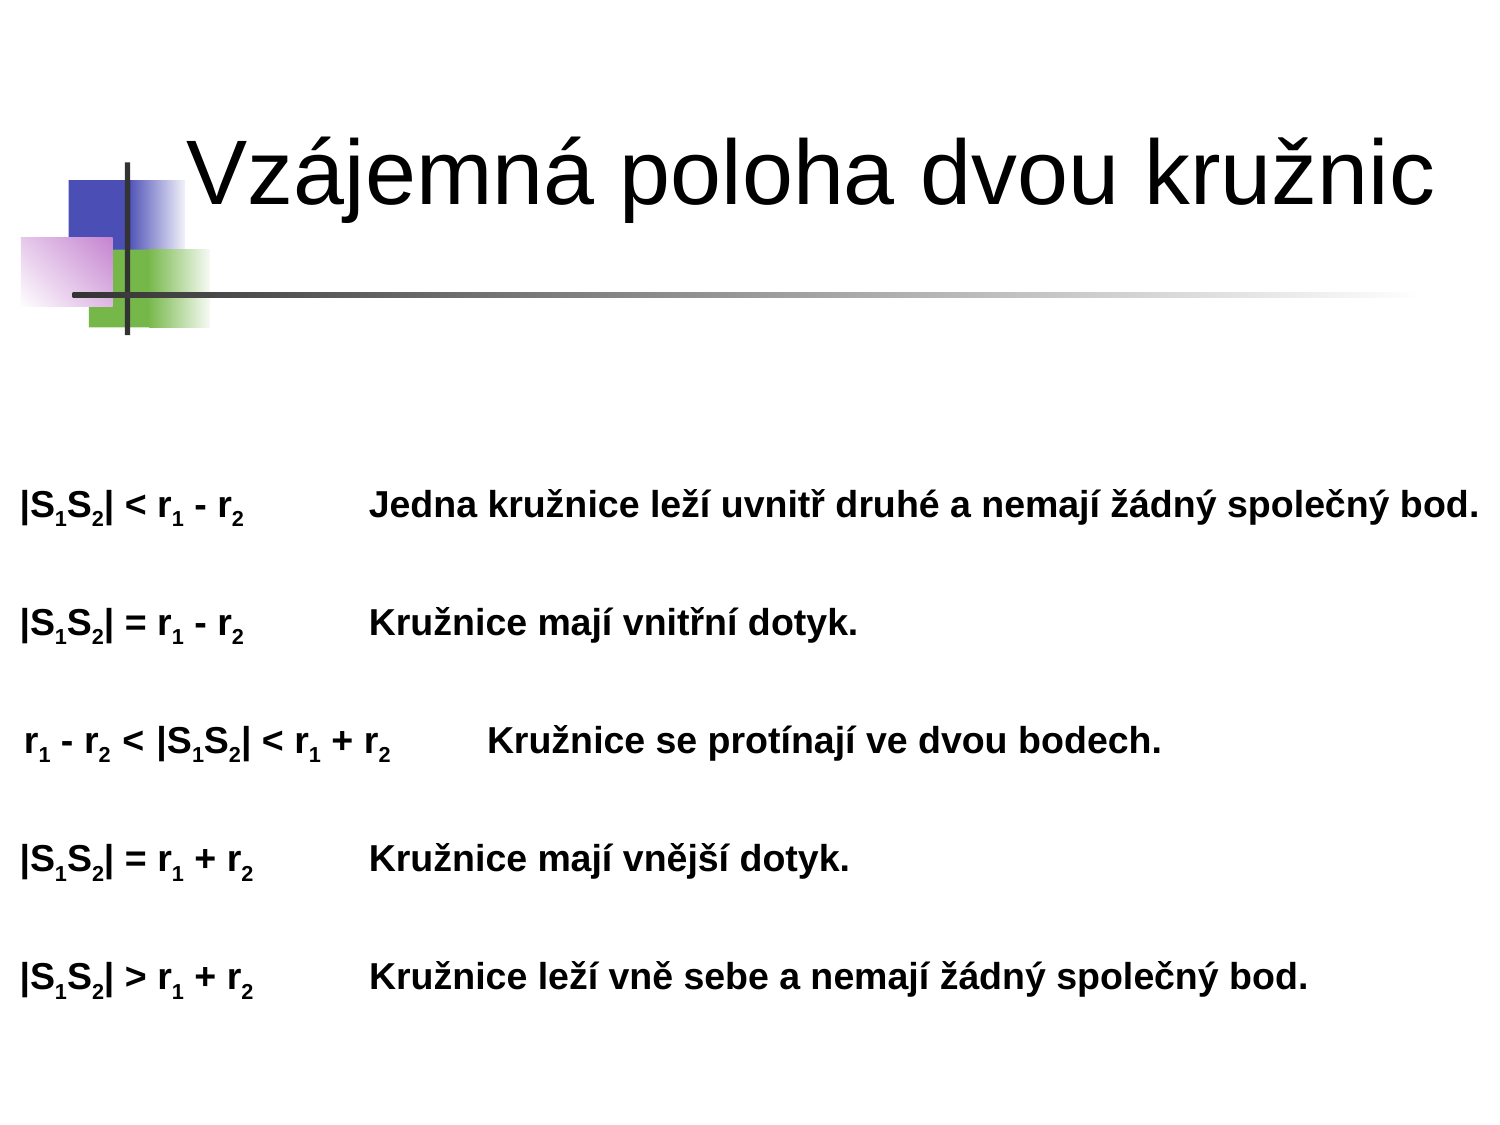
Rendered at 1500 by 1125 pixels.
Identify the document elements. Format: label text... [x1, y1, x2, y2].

text_box Kružnice mají vnitřní dotyk. [354, 590, 1500, 651]
text_box Kružnice leží vně sebe a nemají žádný společný bod. [354, 944, 1365, 1005]
text_box |S1S2| = r1 + r2 [4, 826, 279, 893]
text_box Jedna kružnice leží uvnitř druhé a nemají žádný společný bod. [354, 472, 1500, 533]
text_box Kružnice se protínají ve dvou bodech. [472, 708, 1312, 769]
text_box r1 - r2 < |S1S2| < r1 + r2 [9, 708, 406, 775]
text_box |S1S2| < r1 - r2 [4, 472, 270, 539]
text_box Kružnice mají vnější dotyk. [354, 826, 975, 887]
text_box |S1S2| = r1 - r2 [4, 590, 270, 657]
text_box Vzájemná poloha dvou kružnic [165, 105, 1459, 231]
text_box |S1S2| > r1 + r2 [4, 944, 279, 1011]
